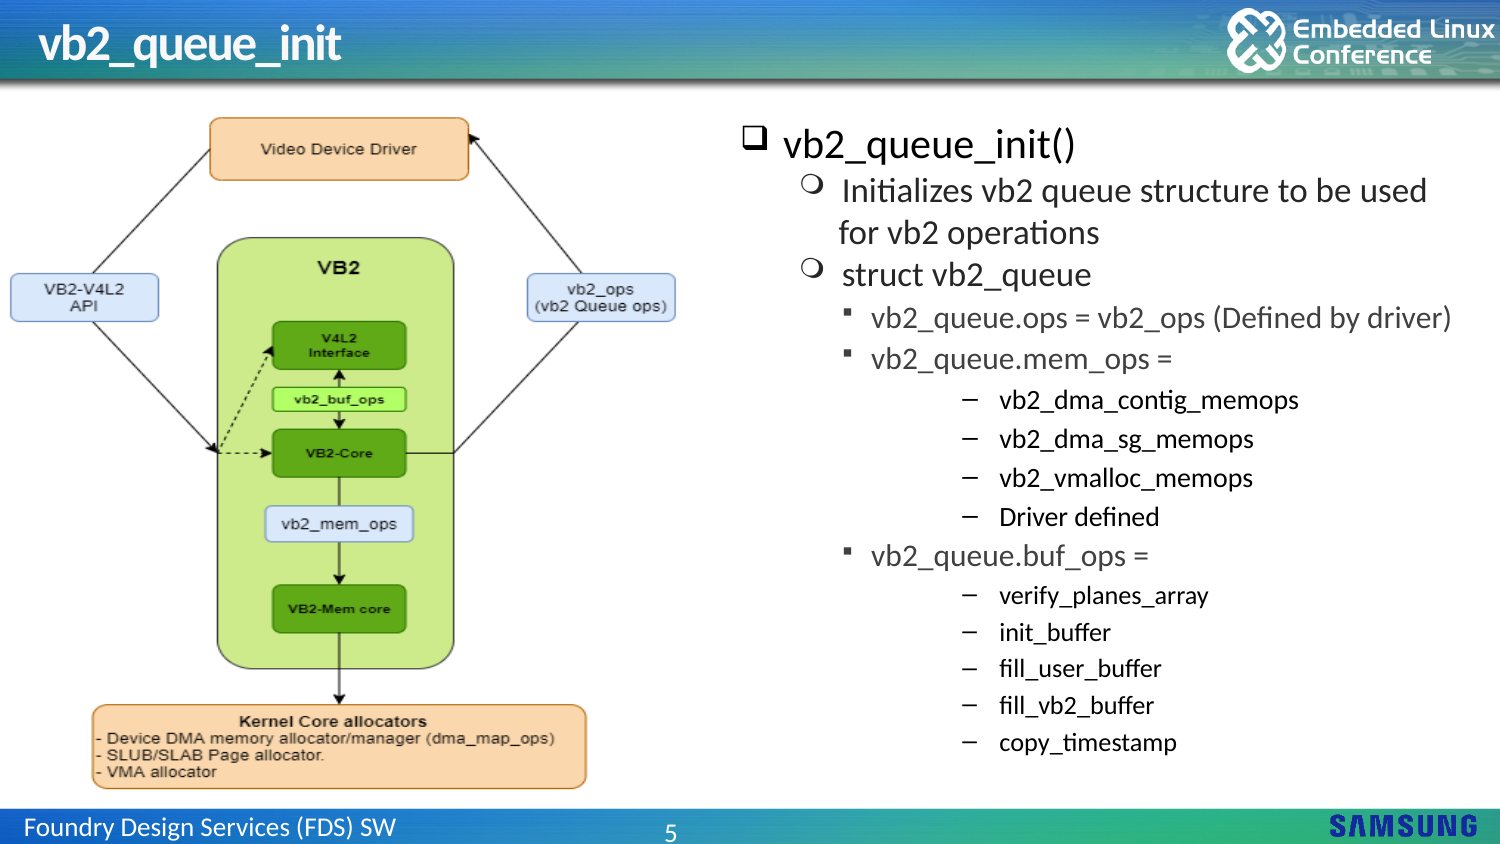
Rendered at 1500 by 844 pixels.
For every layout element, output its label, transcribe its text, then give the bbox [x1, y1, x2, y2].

picture [0, 0, 1500, 844]
list vb2_queue_init() Initializes vb2 queue structure to be used for vb2 operations struct vb2_queue vb2_queue.ops = vb2_ops (Defined by driver) vb2_queue.mem_ops = vb2_dma_contig_memops vb2_dma_sg_memops vb2_vmalloc_memops Driver defined vb2_queue.buf_ops = verify_planes_array init_buffer fill_user_buffer fill_vb2_buffer copy_timestamp [725, 109, 1471, 794]
title vb2_queue_init [23, 1, 1213, 78]
